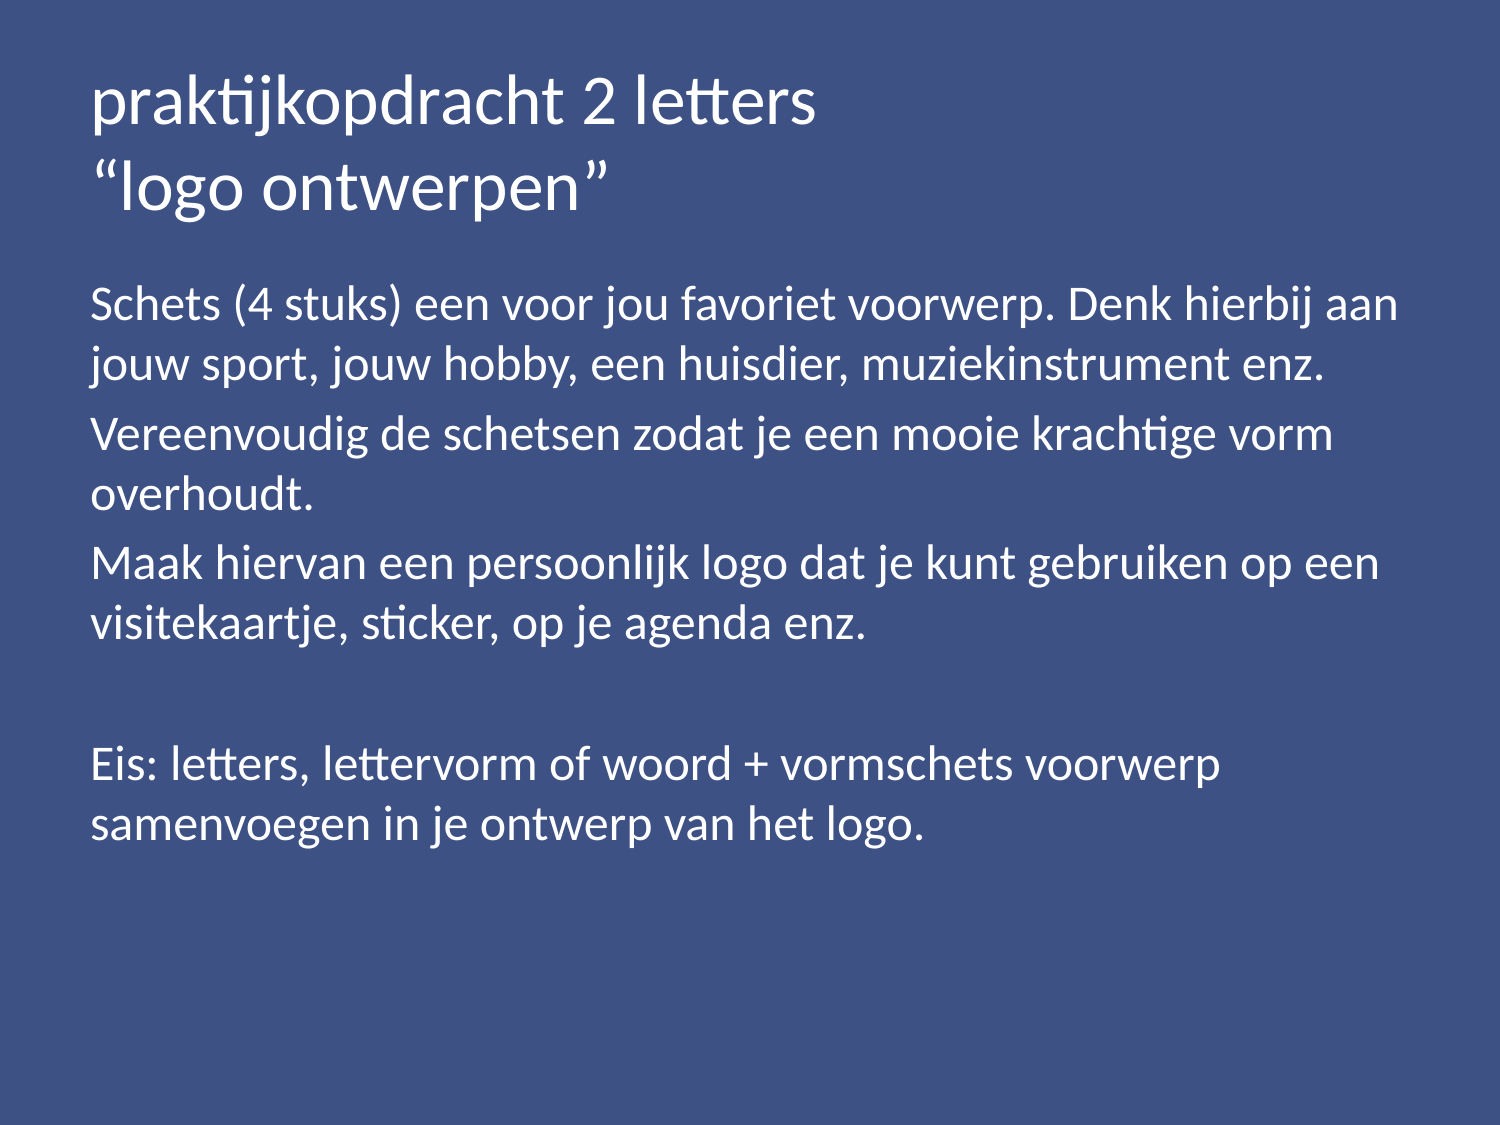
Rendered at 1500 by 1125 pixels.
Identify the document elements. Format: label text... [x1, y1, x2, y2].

title praktijkopdracht 2 letters “logo ontwerpen” [75, 45, 1425, 233]
list Schets (4 stuks) een voor jou favoriet voorwerp. Denk hierbij aan jouw sport, jouw hobby, een huisdier, muziekinstrument enz. Vereenvoudig de schetsen zodat je een mooie krachtige vorm overhoudt. Maak hiervan een persoonlijk logo dat je kunt gebruiken op een visitekaartje, sticker, op je agenda enz. Eis: letters, lettervorm of woord + vormschets voorwerp samenvoegen in je ontwerp van het logo. [75, 262, 1425, 1005]
